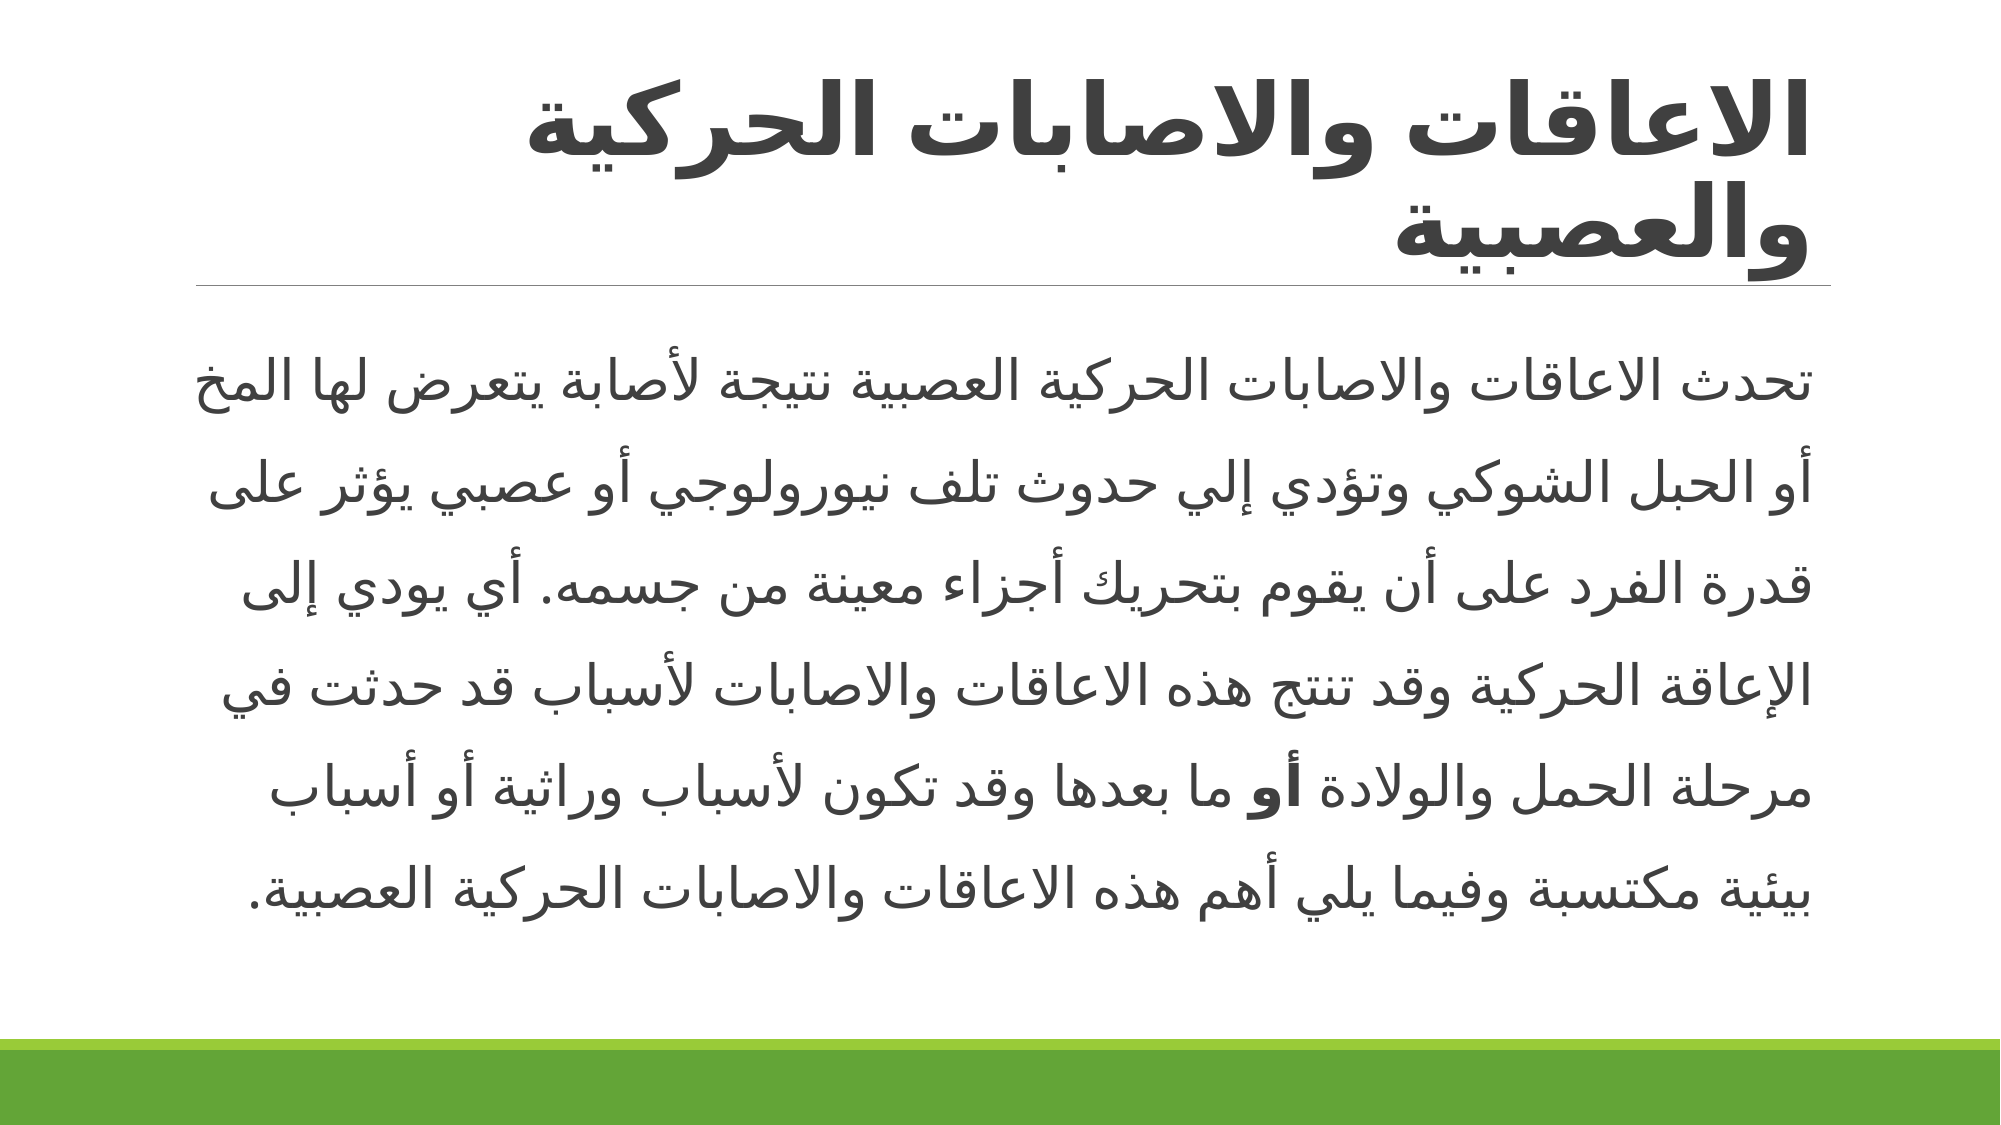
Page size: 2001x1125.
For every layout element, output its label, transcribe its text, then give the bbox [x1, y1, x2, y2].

list تحدث الاعاقات والاصابات الحركية العصبية نتيجة لأصابة يتعرض لها المخ أو الحبل الشوكي وتؤدي إلي حدوث تلف نيورولوجي أو عصبي يؤثر على قدرة الفرد على أن يقوم بتحريك أجزاء معينة من جسمه. أي يودي إلى الإعاقة الحركية وقد تنتج هذه الاعاقات والاصابات لأسباب قد حدثت في مرحلة الحمل والولادة أو ما بعدها وقد تكون لأسباب وراثية أو أسباب بيئية مكتسبة وفيما يلي أهم هذه الاعاقات والاصابات الحركية العصبية. [180, 302, 1830, 963]
title الاعاقات والاصابات الحركية والعصبية [180, 47, 1830, 285]
